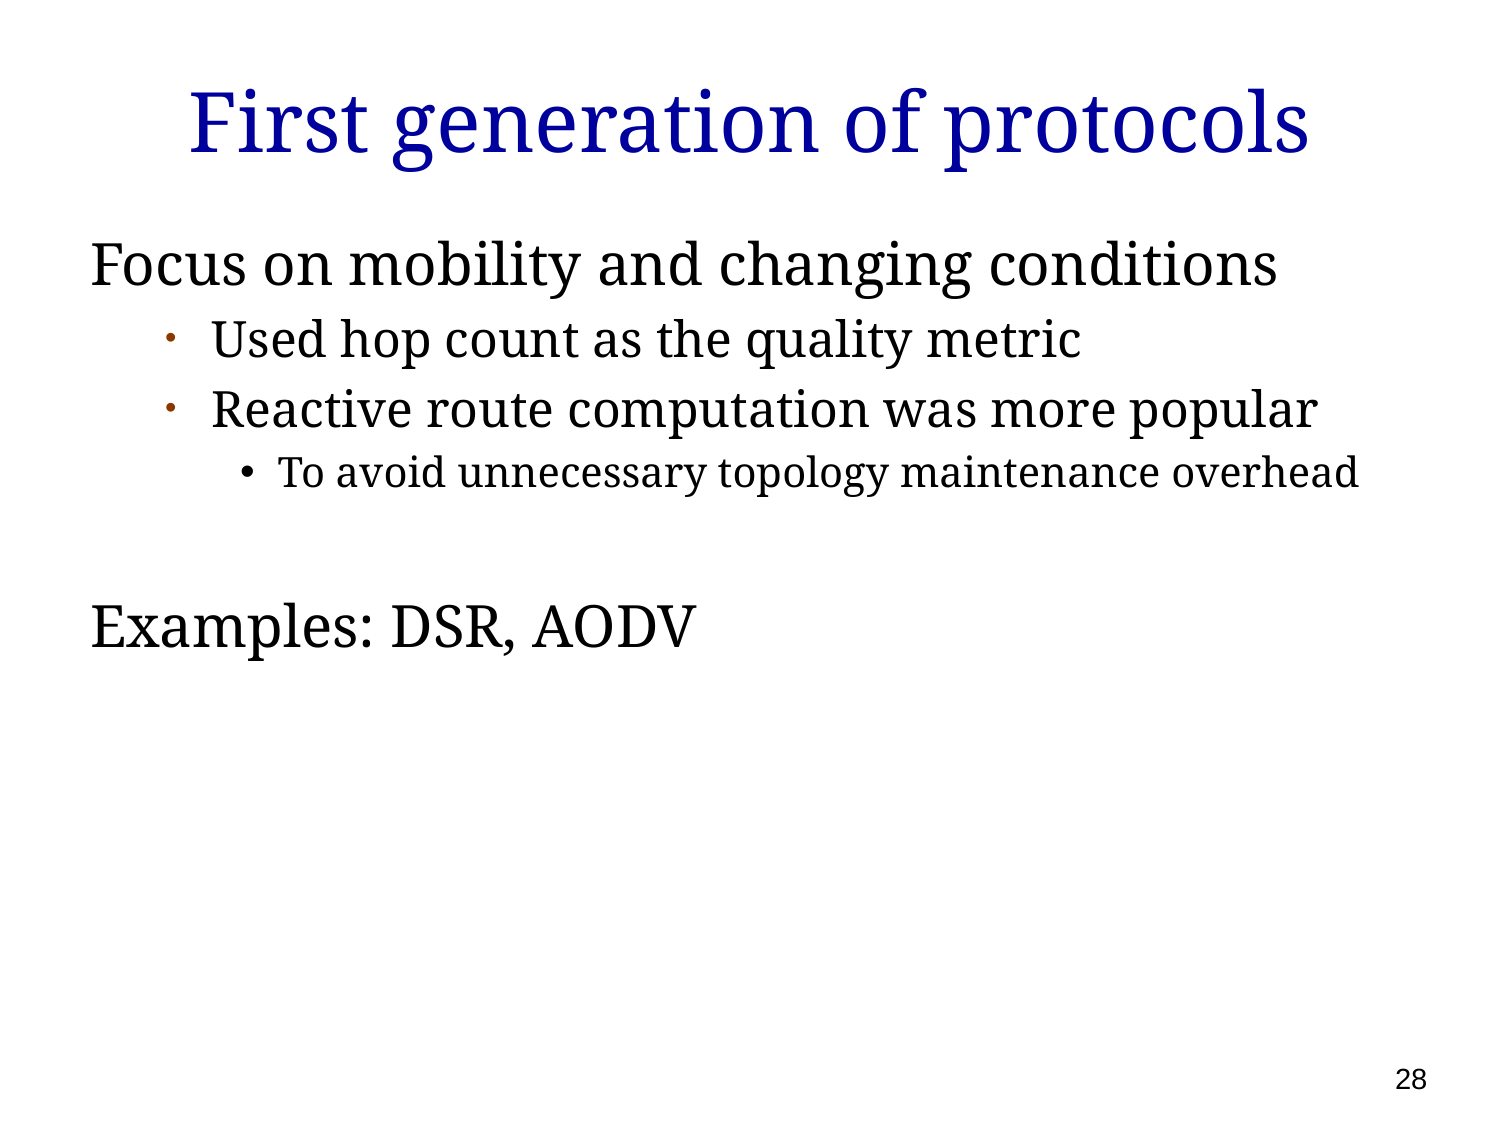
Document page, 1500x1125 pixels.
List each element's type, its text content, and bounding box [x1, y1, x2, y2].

list Focus on mobility and changing conditions Used hop count as the quality metric Reactive route computation was more popular To avoid unnecessary topology maintenance overhead Examples: DSR, AODV [74, 219, 1426, 963]
slide_number 28 [1092, 1024, 1443, 1103]
title First generation of protocols [74, 47, 1426, 191]
